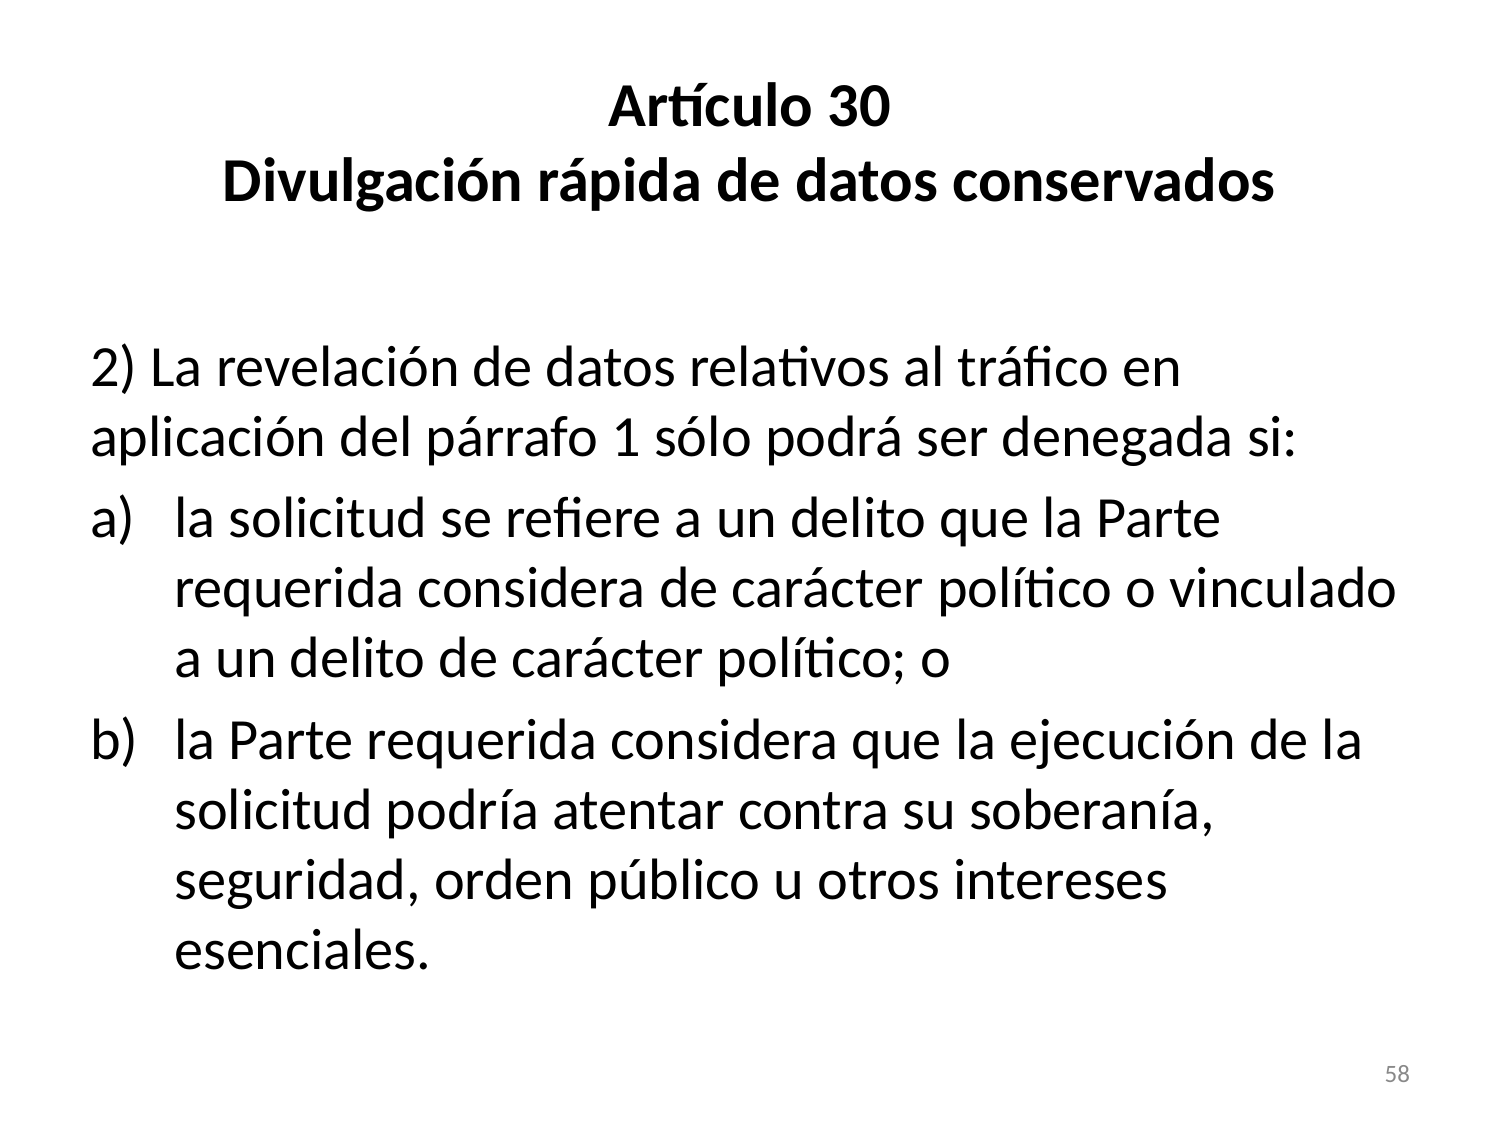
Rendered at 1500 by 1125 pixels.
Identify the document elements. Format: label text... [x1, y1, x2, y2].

title Artículo 30 Divulgación rápida de datos conservados [75, 45, 1425, 233]
slide_number 58 [1074, 1042, 1425, 1103]
list 2) La revelación de datos relativos al tráfico en aplicación del párrafo 1 sólo podrá ser denegada si: la solicitud se refiere a un delito que la Parte requerida considera de carácter político o vinculado a un delito de carácter político; o la Parte requerida considera que la ejecución de la solicitud podría atentar contra su soberanía, seguridad, orden público u otros intereses esenciales. [75, 320, 1425, 1005]
